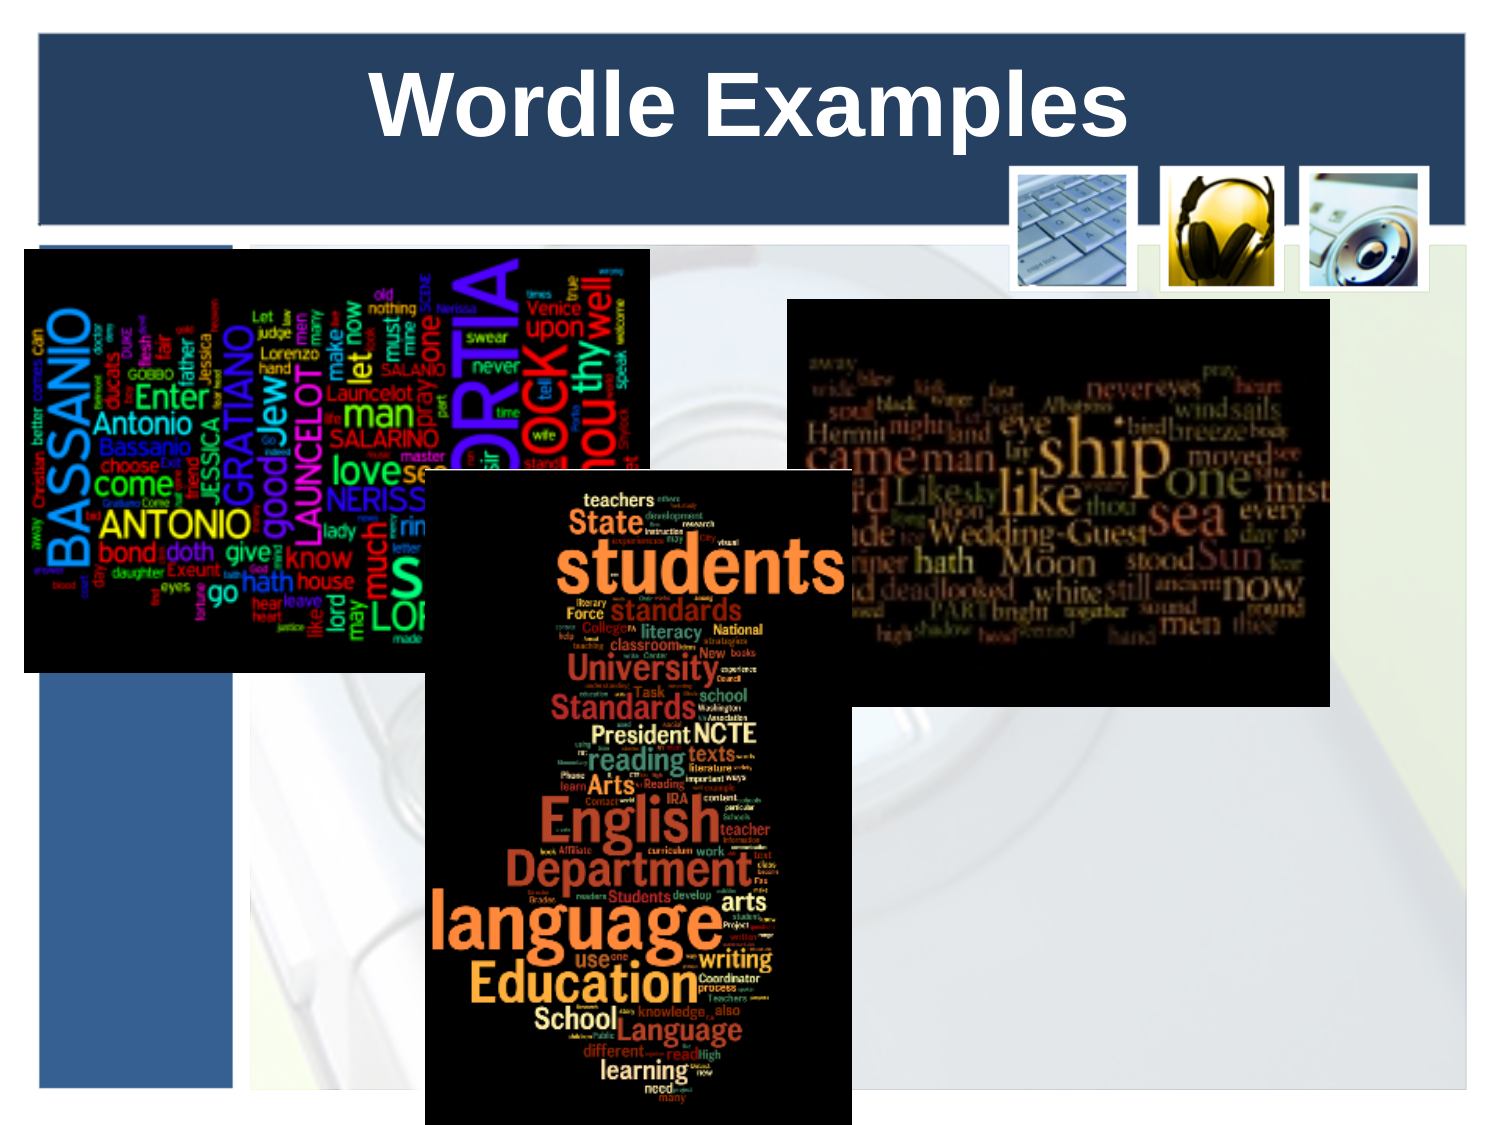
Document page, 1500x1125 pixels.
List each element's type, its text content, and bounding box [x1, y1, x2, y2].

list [24, 249, 651, 673]
title Wordle Examples [75, 37, 1425, 163]
picture [0, 0, 1500, 1125]
